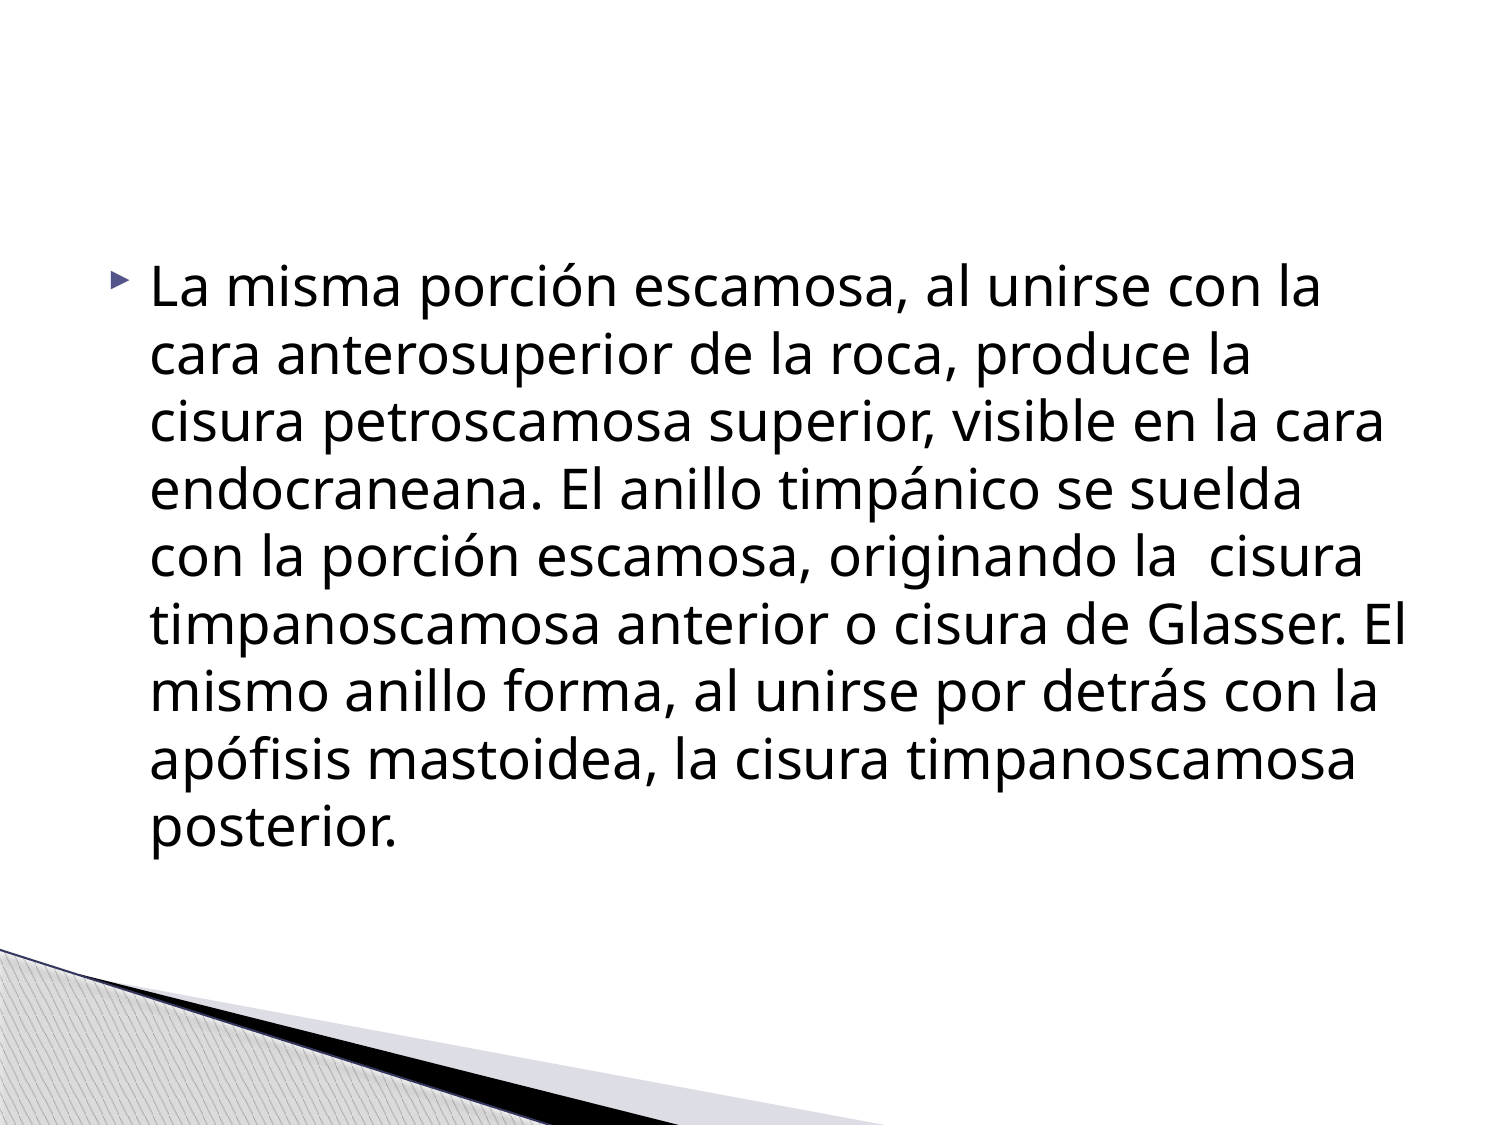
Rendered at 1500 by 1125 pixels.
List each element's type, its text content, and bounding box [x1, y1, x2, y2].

list La misma porción escamosa, al unirse con la cara anterosuperior de la roca, produce la cisura petroscamosa superior, visible en la cara endocraneana. El anillo timpánico se suelda con la porción escamosa, originando la cisura timpanoscamosa anterior o cisura de Glasser. El mismo anillo forma, al unirse por detrás con la apófisis mastoidea, la cisura timpanoscamosa posterior. [75, 243, 1425, 986]
